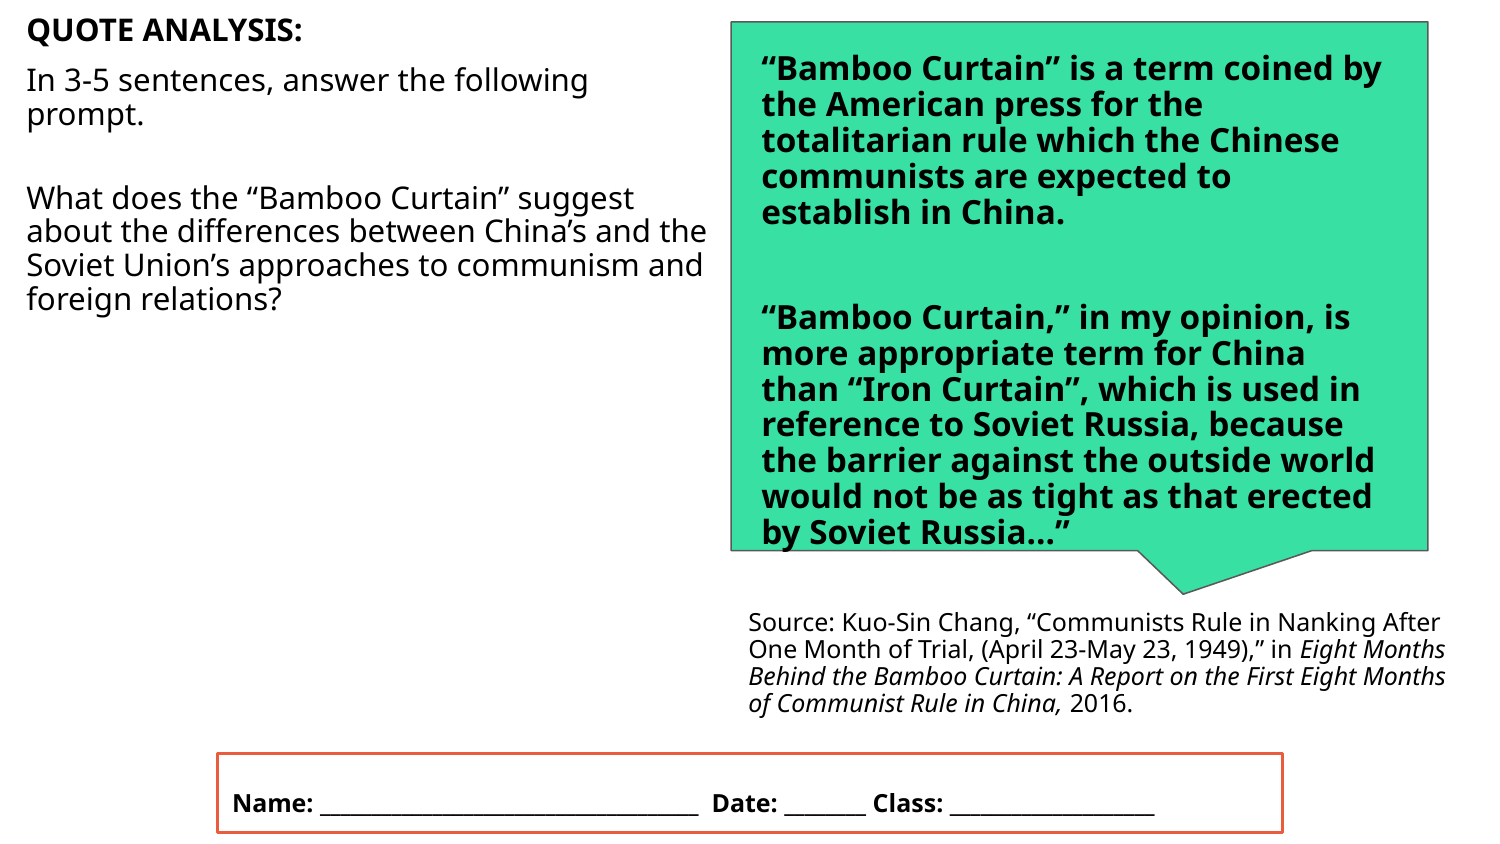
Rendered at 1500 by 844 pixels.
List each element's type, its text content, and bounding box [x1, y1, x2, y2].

text_box Source: Kuo-Sin Chang, “Communists Rule in Nanking After One Month of Trial, (April 23-May 23, 1949),” in Eight Months Behind the Bamboo Curtain: A Report on the First Eight Months of Communist Rule in China, 2016. [733, 595, 1468, 733]
text_box Name: _____________________________________ Date: ________ Class: ____________________ [217, 753, 1283, 833]
text_box [731, 21, 1428, 551]
text_box QUOTE ANALYSIS: In 3-5 sentences, answer the following prompt. What does the “Bamboo Curtain” suggest about the differences between China’s and the Soviet Union’s approaches to communism and foreign relations? [15, 8, 722, 572]
text_box “Bamboo Curtain” is a term coined by the American press for the totalitarian rule which the Chinese communists are expected to establish in China. “Bamboo Curtain,” in my opinion, is more appropriate term for China than “Iron Curtain”, which is used in reference to Soviet Russia, because the barrier against the outside world would not be as tight as that erected by Soviet Russia…” [749, 46, 1399, 551]
text_box [1138, 551, 1311, 595]
